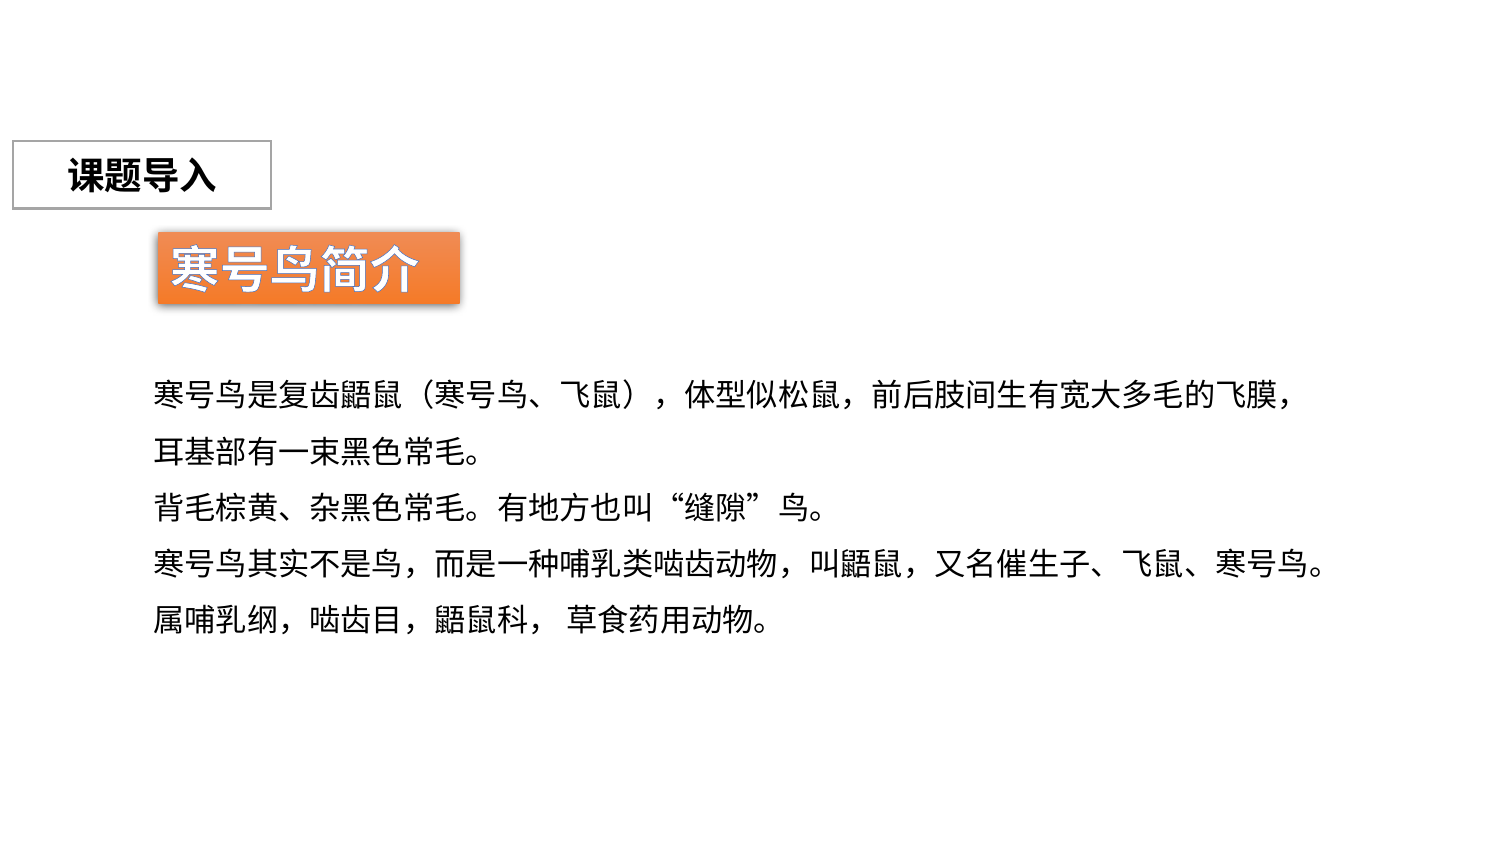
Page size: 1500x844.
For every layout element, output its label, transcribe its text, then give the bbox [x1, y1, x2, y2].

text_box 课题导入 [12, 140, 272, 210]
text_box 寒号鸟简介 [158, 232, 460, 304]
text_box 寒号鸟是复齿鼯鼠（寒号鸟、飞鼠），体型似松鼠，前后肢间生有宽大多毛的飞膜， 耳基部有一束黑色常毛。 背毛棕黄、杂黑色常毛。有地方也叫“缝隙”鸟。 寒号鸟其实不是鸟，而是一种哺乳类啮齿动物，叫鼯鼠，又名催生子、飞鼠、寒号鸟。 属哺乳纲，啮齿目，鼯鼠科， 草食药用动物。 [142, 351, 1379, 644]
